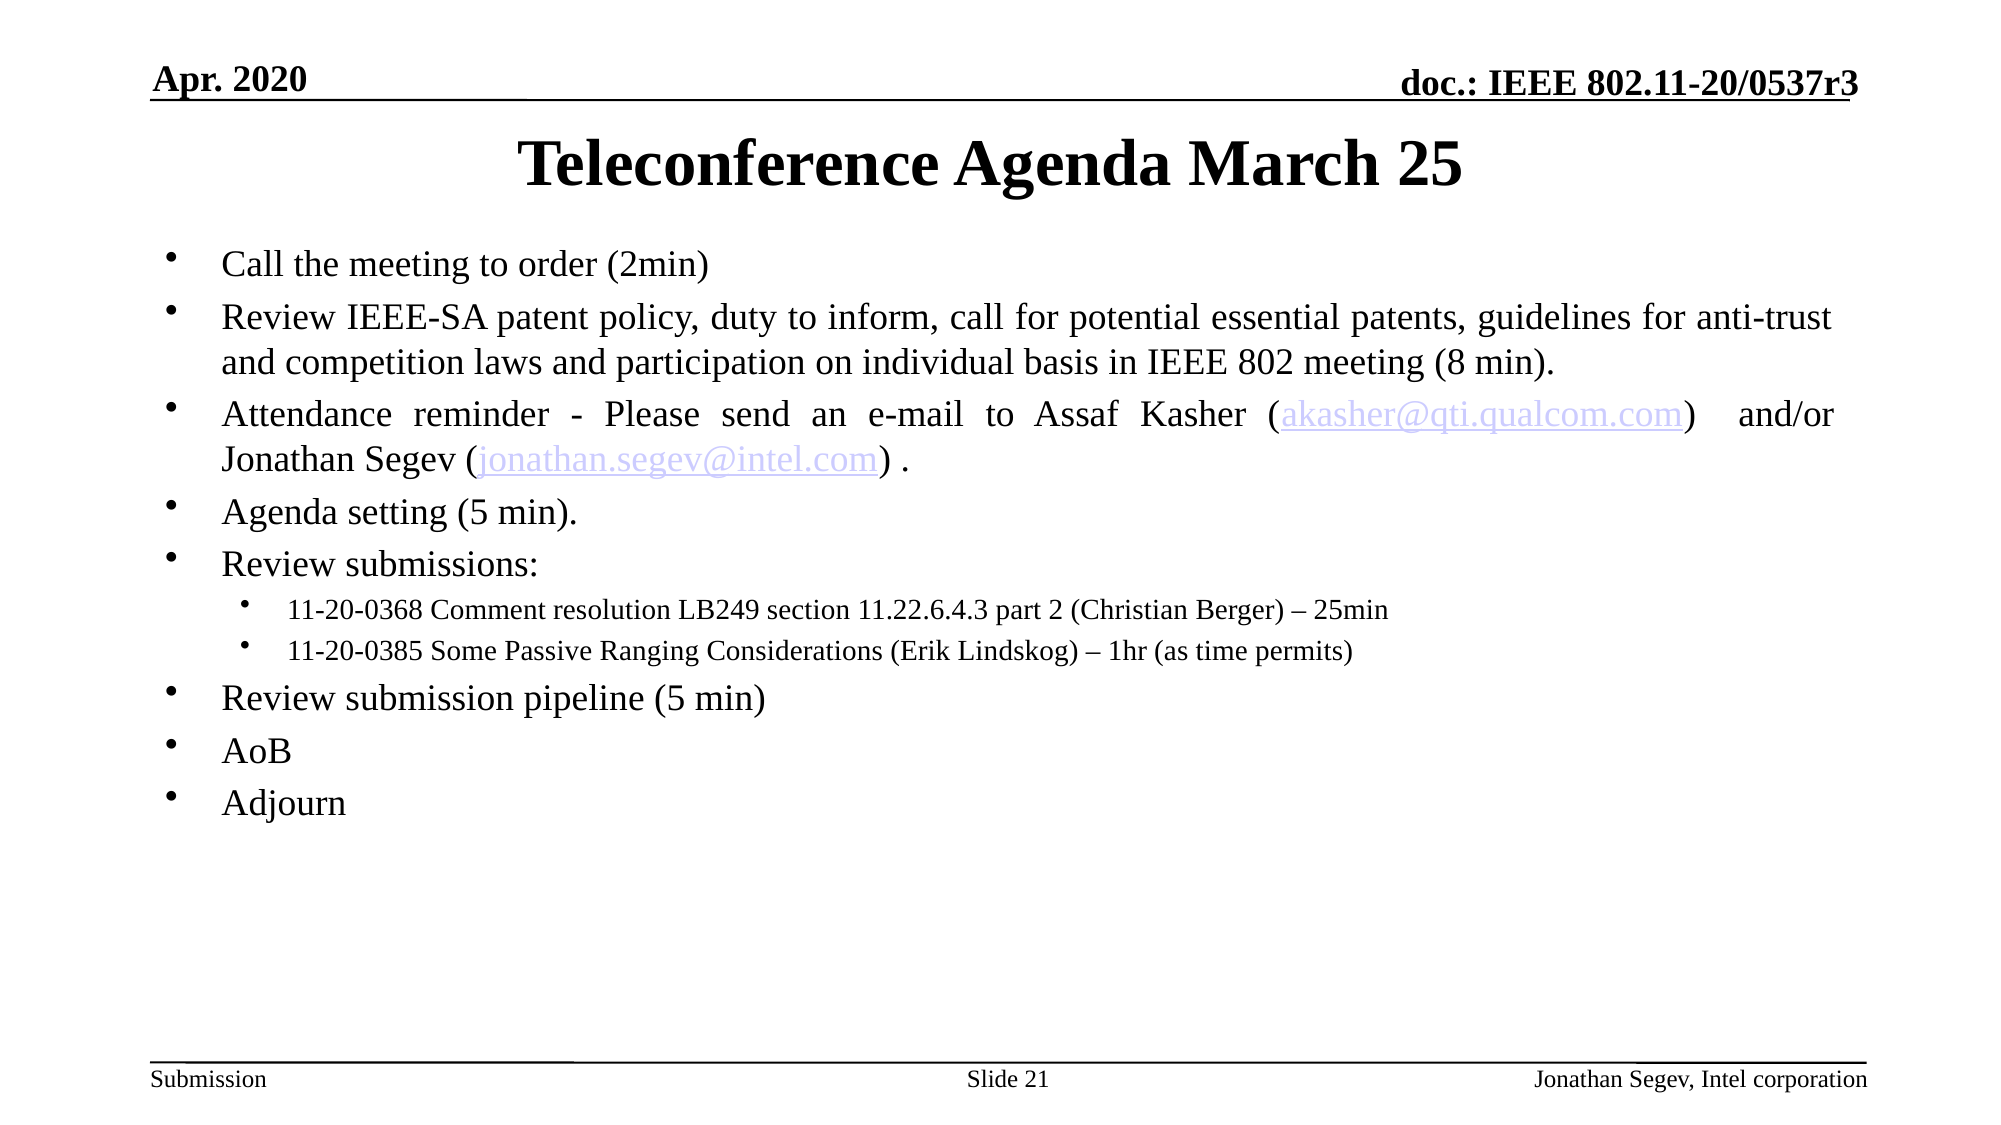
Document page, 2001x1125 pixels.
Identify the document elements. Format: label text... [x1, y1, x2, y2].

footer Jonathan Segev, Intel corporation [1171, 1061, 1869, 1093]
list Call the meeting to order (2min) Review IEEE-SA patent policy, duty to inform, call for potential essential patents, guidelines for anti-trust and competition laws and participation on individual basis in IEEE 802 meeting (8 min). Attendance reminder - Please send an e-mail to Assaf Kasher (akasher@qti.qualcom.com) and/or Jonathan Segev (jonathan.segev@intel.com) . Agenda setting (5 min). Review submissions: 11-20-0368 Comment resolution LB249 section 11.22.6.4.3 part 2 (Christian Berger) – 25min 11-20-0385 Some Passive Ranging Considerations (Erik Lindskog) – 1hr (as time permits) Review submission pipeline (5 min) AoB Adjourn [149, 231, 1850, 1000]
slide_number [152, 54, 563, 100]
title Teleconference Agenda March 25 [149, 112, 1850, 205]
slide_number Slide 21 [950, 1061, 1067, 1123]
